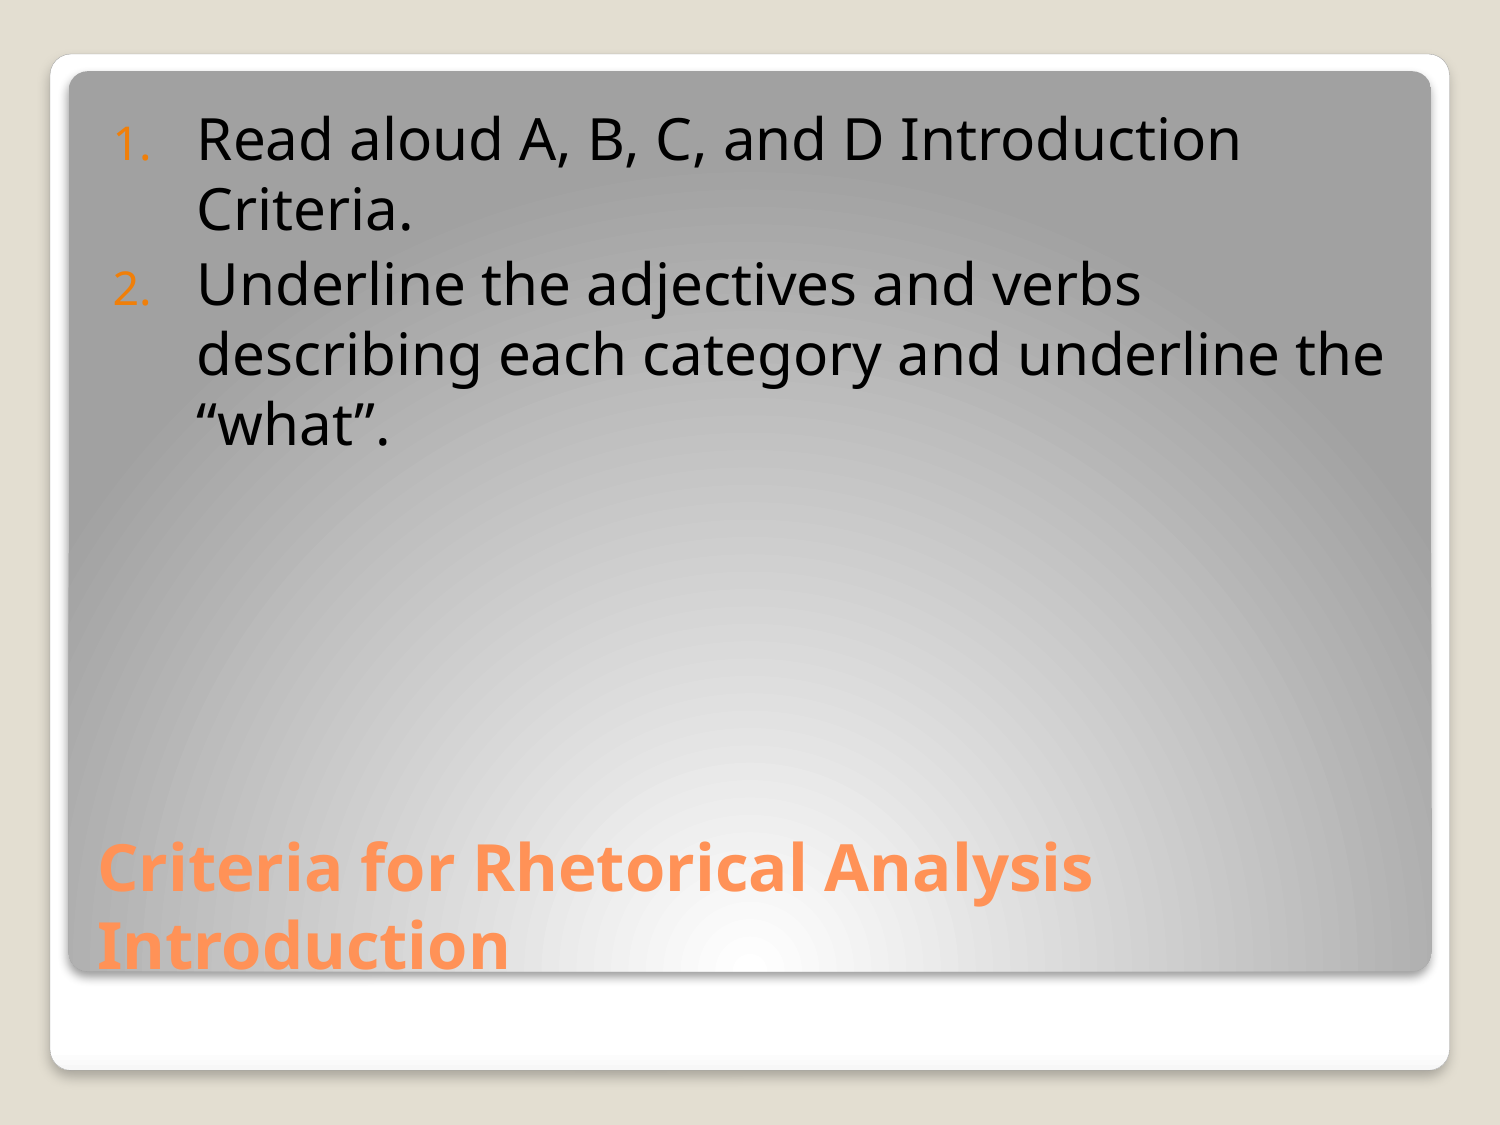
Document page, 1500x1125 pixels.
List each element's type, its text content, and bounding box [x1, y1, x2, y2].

list Read aloud A, B, C, and D Introduction Criteria. Underline the adjectives and verbs describing each category and underline the “what”. [82, 86, 1425, 774]
title Criteria for Rhetorical Analysis Introduction [82, 817, 1425, 990]
